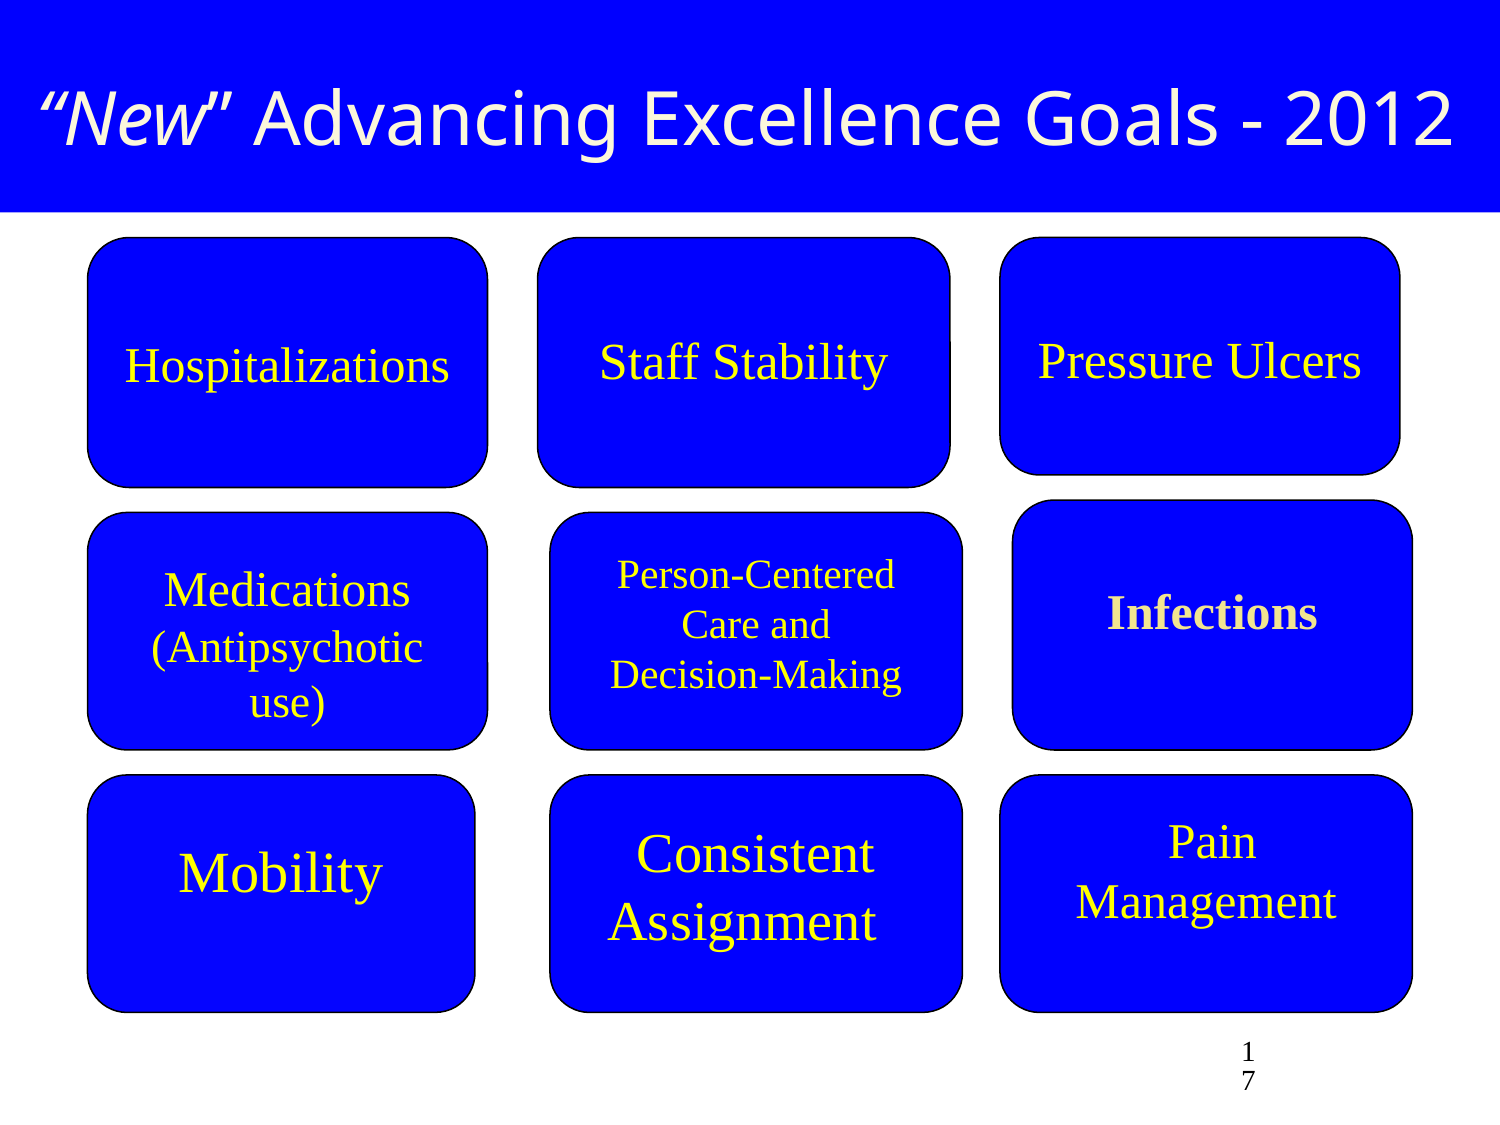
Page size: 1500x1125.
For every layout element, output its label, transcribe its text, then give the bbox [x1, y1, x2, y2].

text_box Medications (Antipsychotic use) [87, 512, 488, 750]
text_box Staff Stability [537, 237, 951, 488]
text_box Pressure Ulcers [999, 237, 1400, 475]
text_box Infections [1012, 500, 1413, 751]
text_box Person-Centered Care and Decision-Making [549, 512, 963, 750]
text_box “New” Advancing Excellence Goals - 2012 [0, 0, 1500, 213]
text_box Hospitalizations [87, 237, 488, 488]
text_box Mobility [87, 774, 475, 1013]
text_box Consistent Assignment [549, 774, 963, 1013]
text_box Pain Management [999, 774, 1413, 1013]
slide_number 17 [1225, 1023, 1275, 1073]
